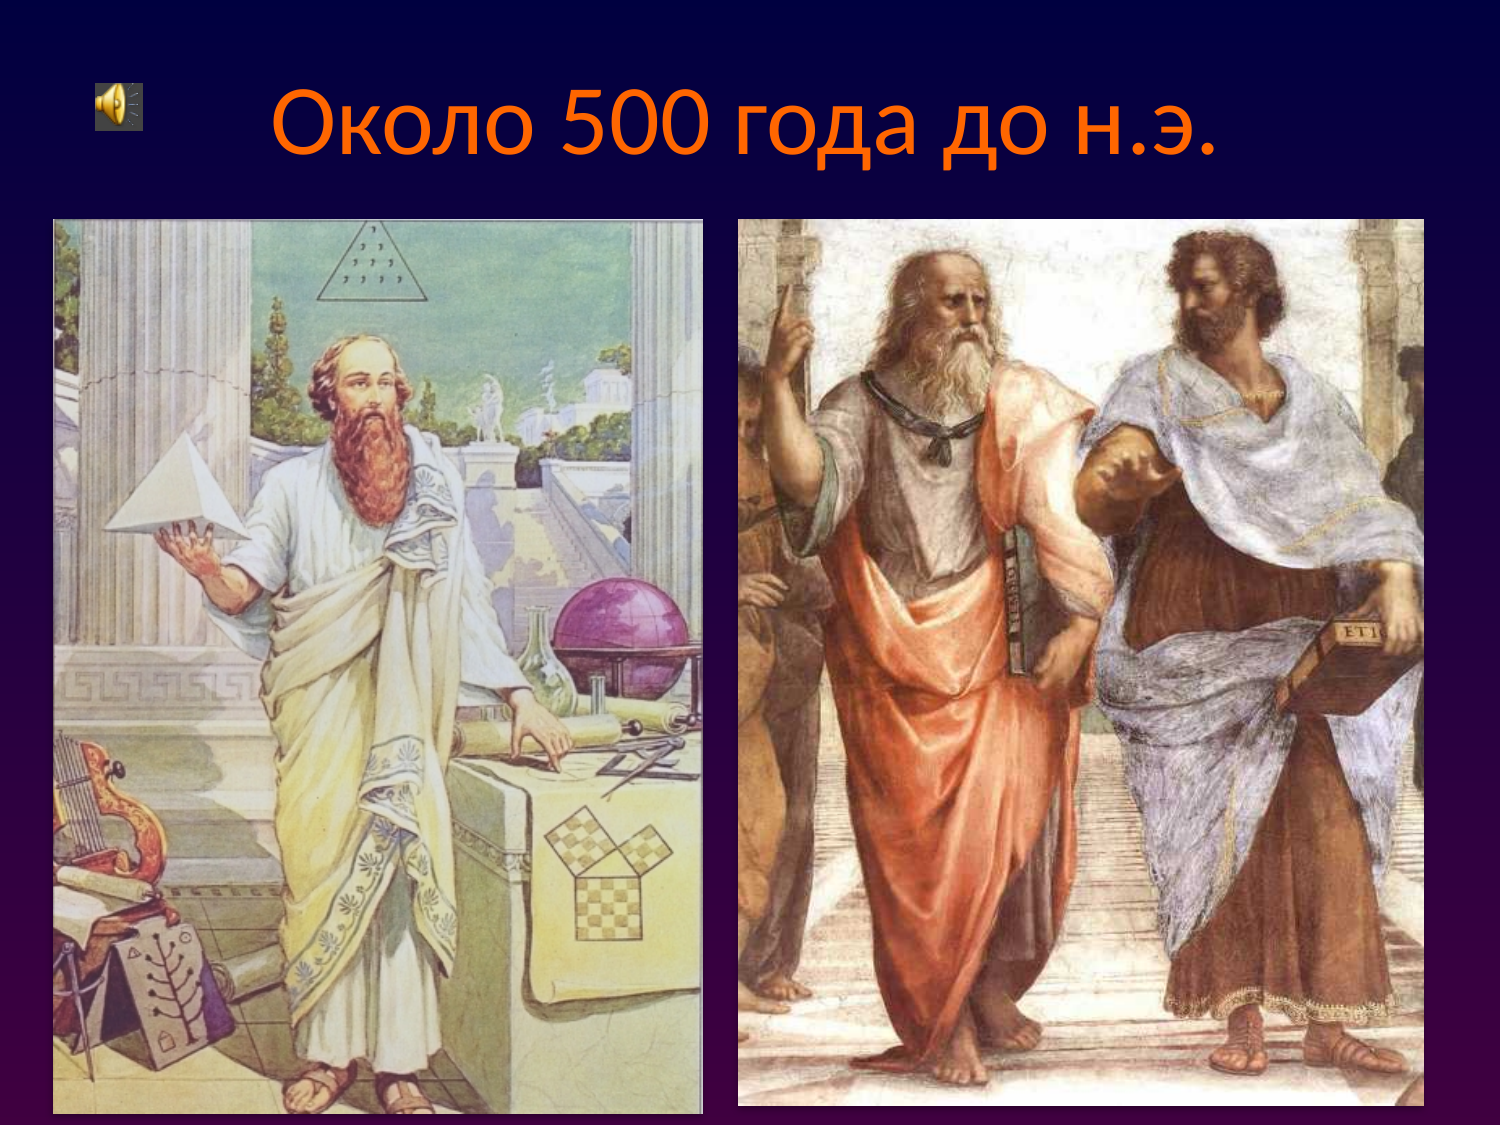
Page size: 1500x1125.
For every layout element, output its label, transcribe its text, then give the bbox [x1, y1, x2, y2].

text_box Около 500 года до н.э. [210, 46, 1289, 182]
picture [737, 219, 1424, 1107]
picture [93, 81, 144, 133]
picture [52, 219, 704, 1114]
